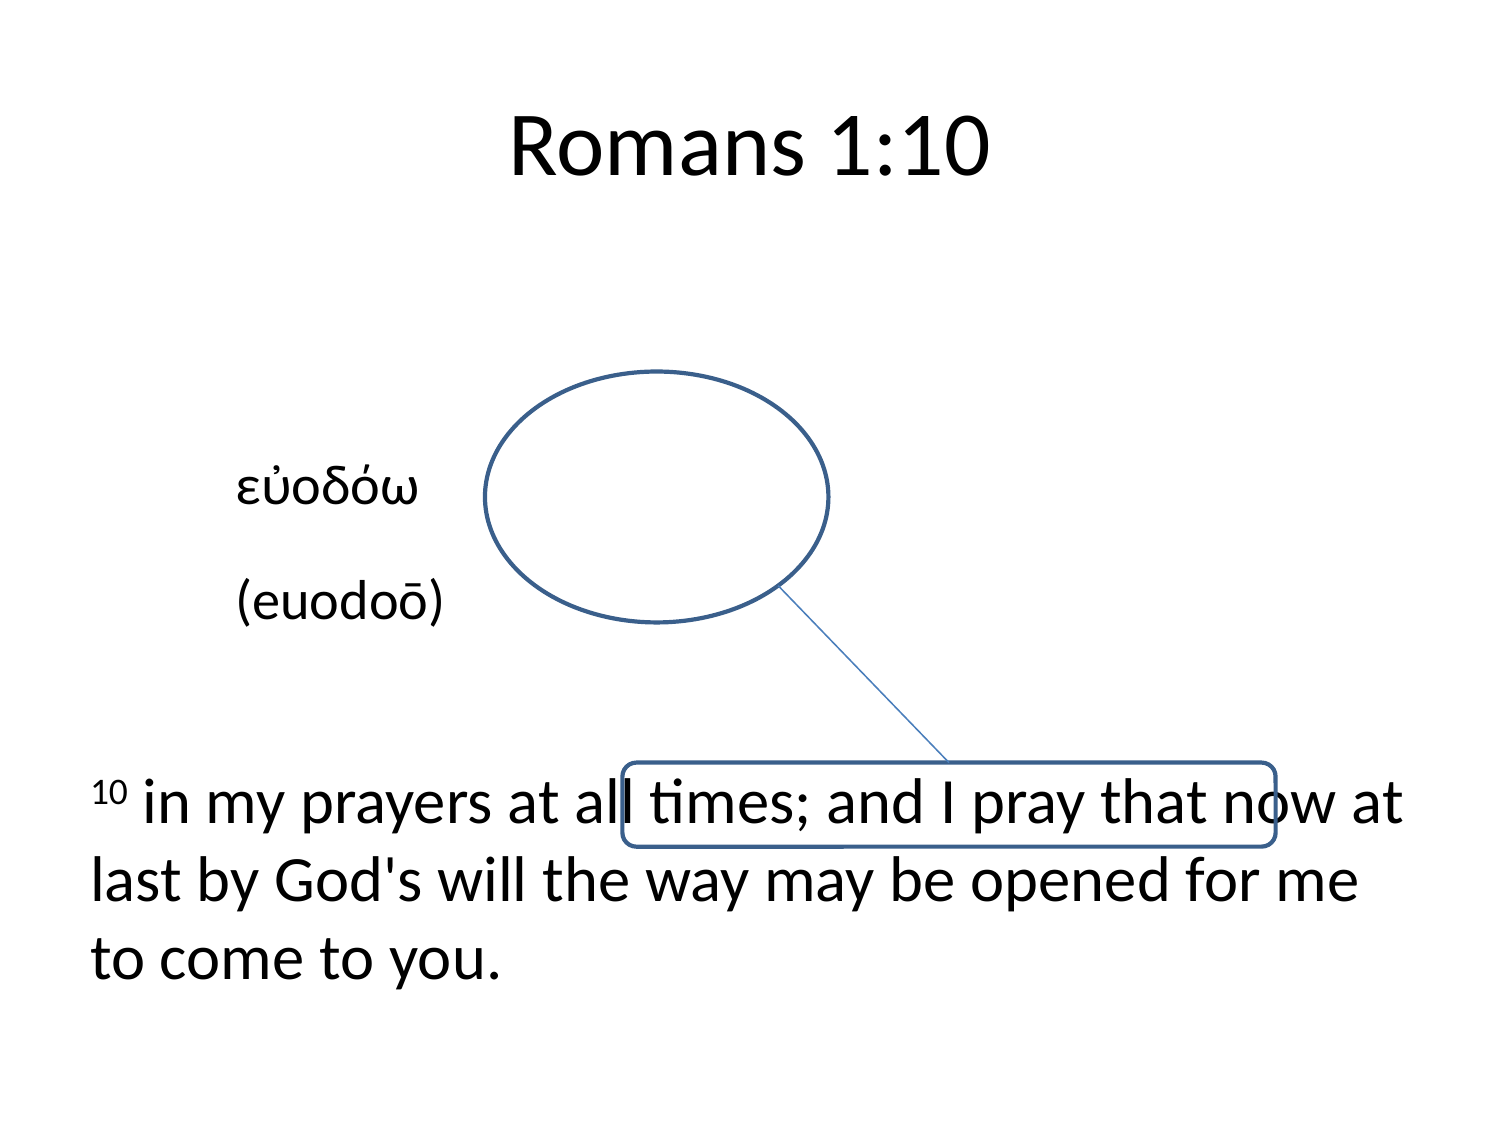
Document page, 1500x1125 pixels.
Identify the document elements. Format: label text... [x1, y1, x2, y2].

text_box [482, 369, 831, 625]
title Romans 1:10 [75, 45, 1425, 233]
text_box [620, 760, 1278, 849]
list εὐοδόω (euodoō) 10 in my prayers at all times; and I pray that now at last by God's will the way may be opened for me to come to you. [75, 262, 1425, 1005]
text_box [777, 585, 950, 763]
